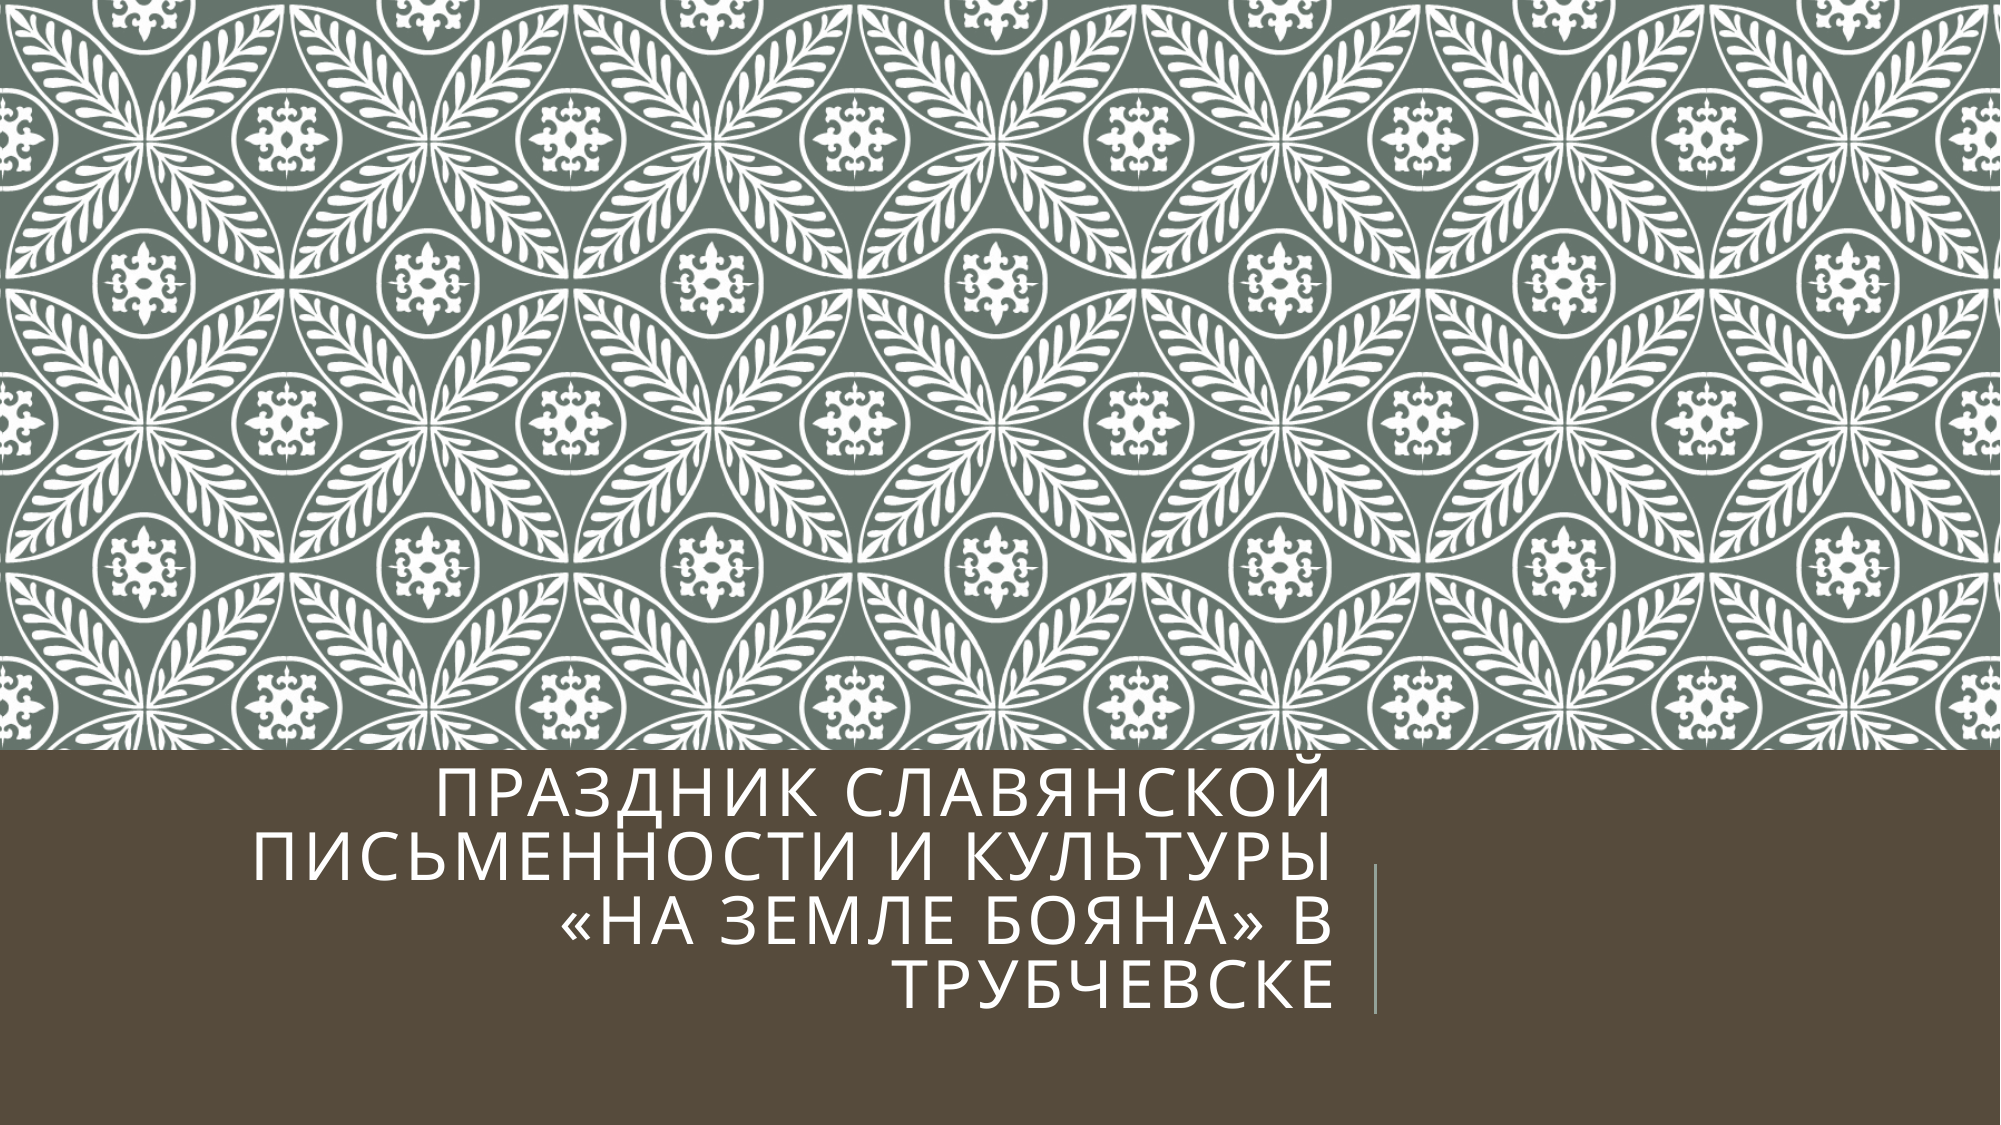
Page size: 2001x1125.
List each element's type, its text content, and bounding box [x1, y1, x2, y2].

title Праздник славянской письменности и культуры «На земле Бояна» в Трубчевске [79, 813, 1355, 1054]
